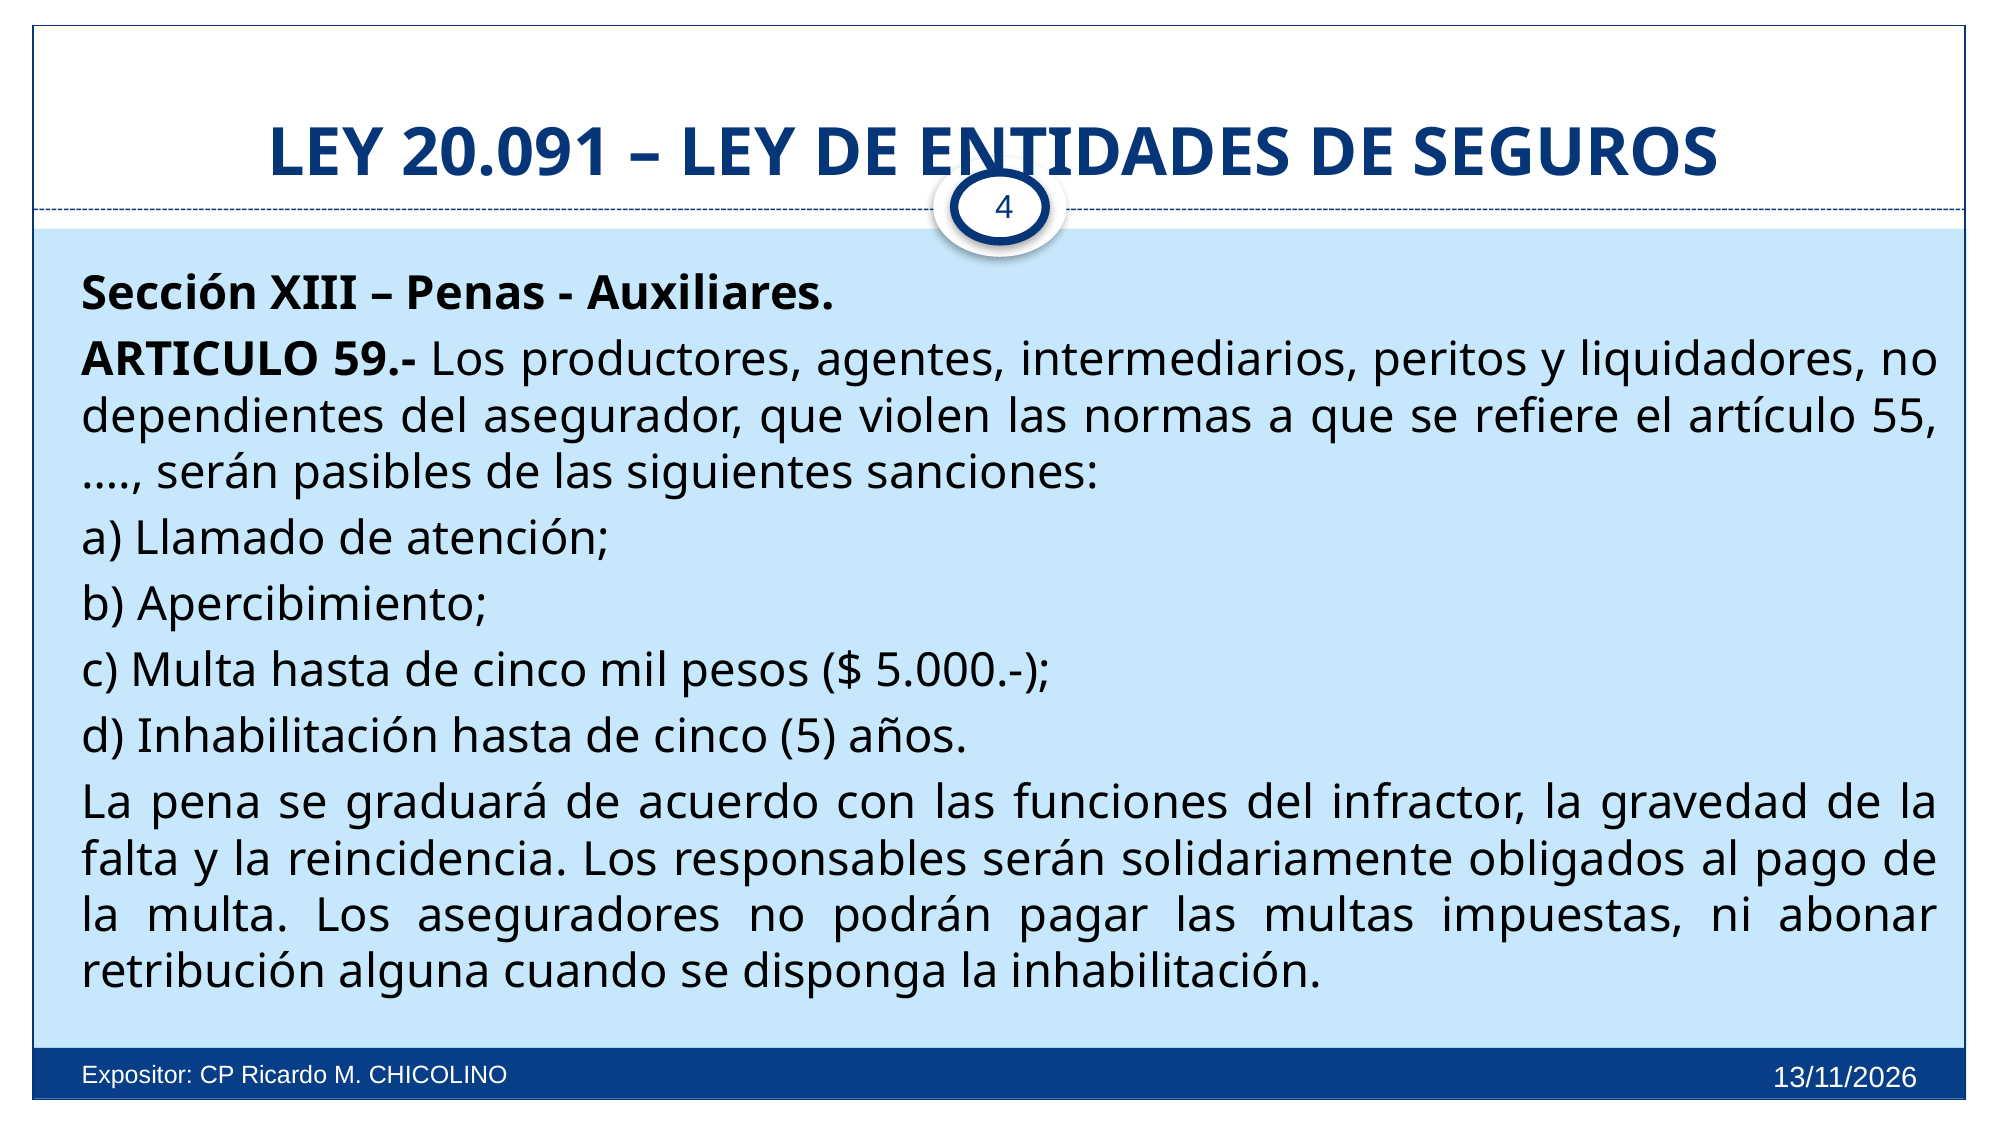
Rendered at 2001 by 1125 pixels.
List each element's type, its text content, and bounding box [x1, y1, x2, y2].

footer Expositor: CP Ricardo M. CHICOLINO [66, 1051, 850, 1112]
list Sección XIII – Penas - Auxiliares. ARTICULO 59.- Los productores, agentes, intermediarios, peritos y liquidadores, no dependientes del asegurador, que violen las normas a que se refiere el artículo 55, …., serán pasibles de las siguientes sanciones: a) Llamado de atención; b) Apercibimiento; c) Multa hasta de cinco mil pesos ($ 5.000.-); d) Inhabilitación hasta de cinco (5) años. La pena se graduará de acuerdo con las funciones del infractor, la gravedad de la falta y la reincidencia. Los responsables serán solidariamente obligados al pago de la multa. Los aseguradores no podrán pagar las multas impuestas, ni abonar retribución alguna cuando se disponga la inhabilitación. [66, 255, 1957, 1005]
title LEY 20.091 – LEY DE ENTIDADES DE SEGUROS [90, 30, 1898, 197]
slide_number 4 [954, 168, 1055, 241]
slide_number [1266, 1050, 1933, 1111]
